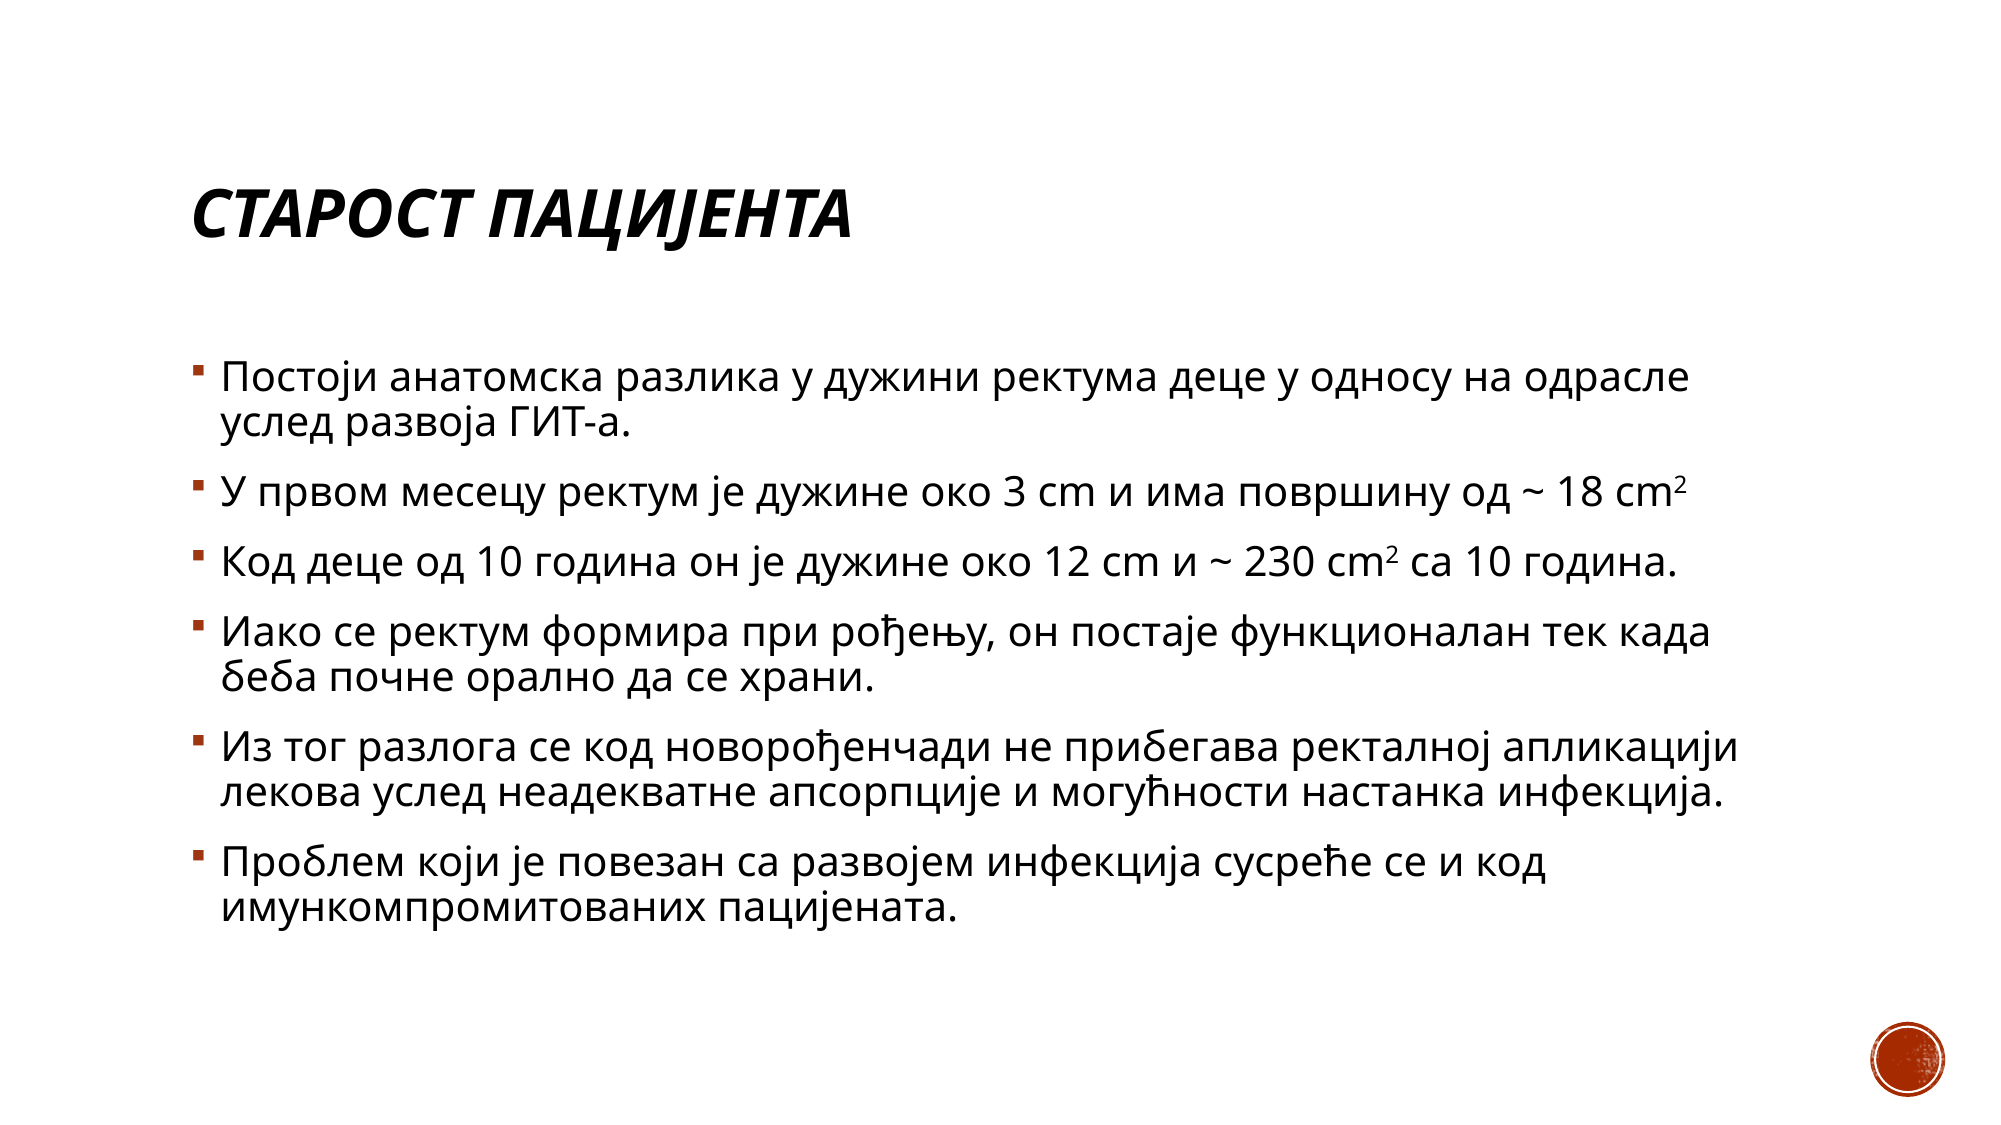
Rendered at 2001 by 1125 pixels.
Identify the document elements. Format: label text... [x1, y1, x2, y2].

title Старост пацијента [175, 83, 1826, 348]
list Постоји анатомска разлика у дужини ректума деце у односу на одрасле услед развоја ГИТ-а. У првом месецу ректум је дужине око 3 cm и има површину од ~ 18 cm2 Код деце од 10 година он је дужине око 12 cm и ~ 230 cm2 са 10 година. Иако се ректум формира при рођењу, он постаје функционалан тек када беба почне орално да се храни. Из тог разлога се код новорођенчади не прибегава ректалној апликацији лекова услед неадекватне апсорпције и могућности настанка инфекција. Проблем који је повезан са развојем инфекција сусреће се и код имункомпромитованих пацијената. [175, 348, 1826, 1013]
